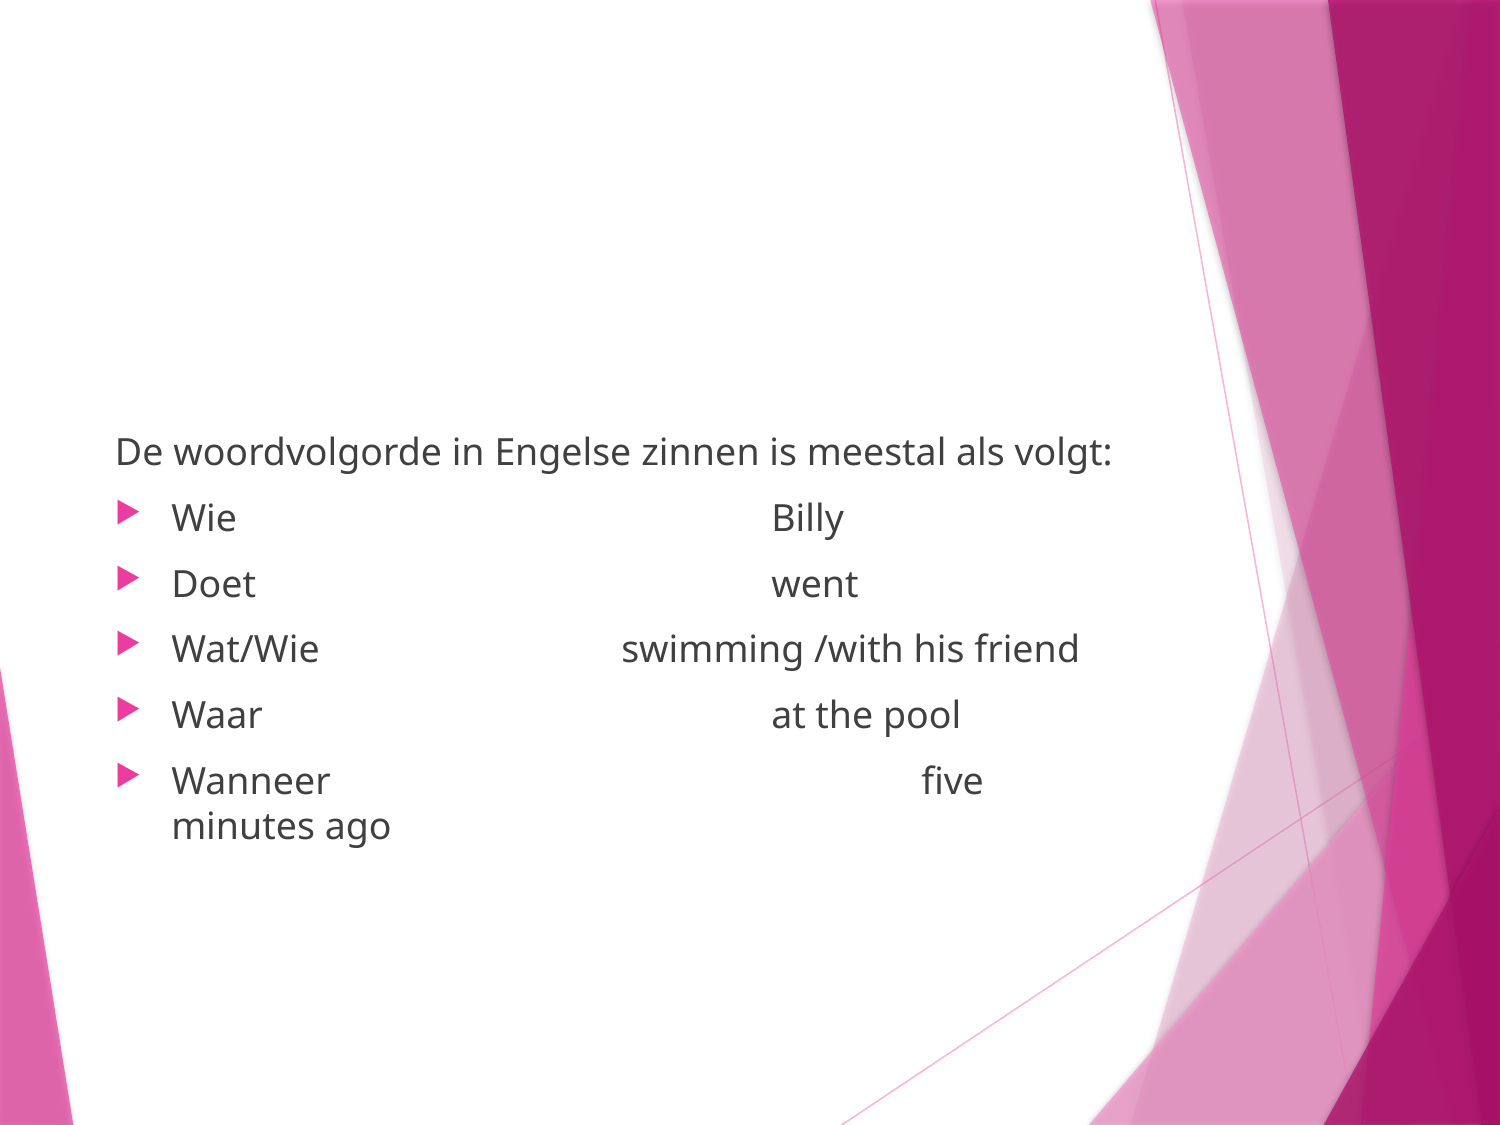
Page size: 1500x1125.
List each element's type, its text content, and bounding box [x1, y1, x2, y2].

list De woordvolgorde in Engelse zinnen is meestal als volgt: Wie Billy Doet went Wat/Wie swimming /with his friend Waar at the pool Wanneer five minutes ago [99, 354, 1142, 992]
